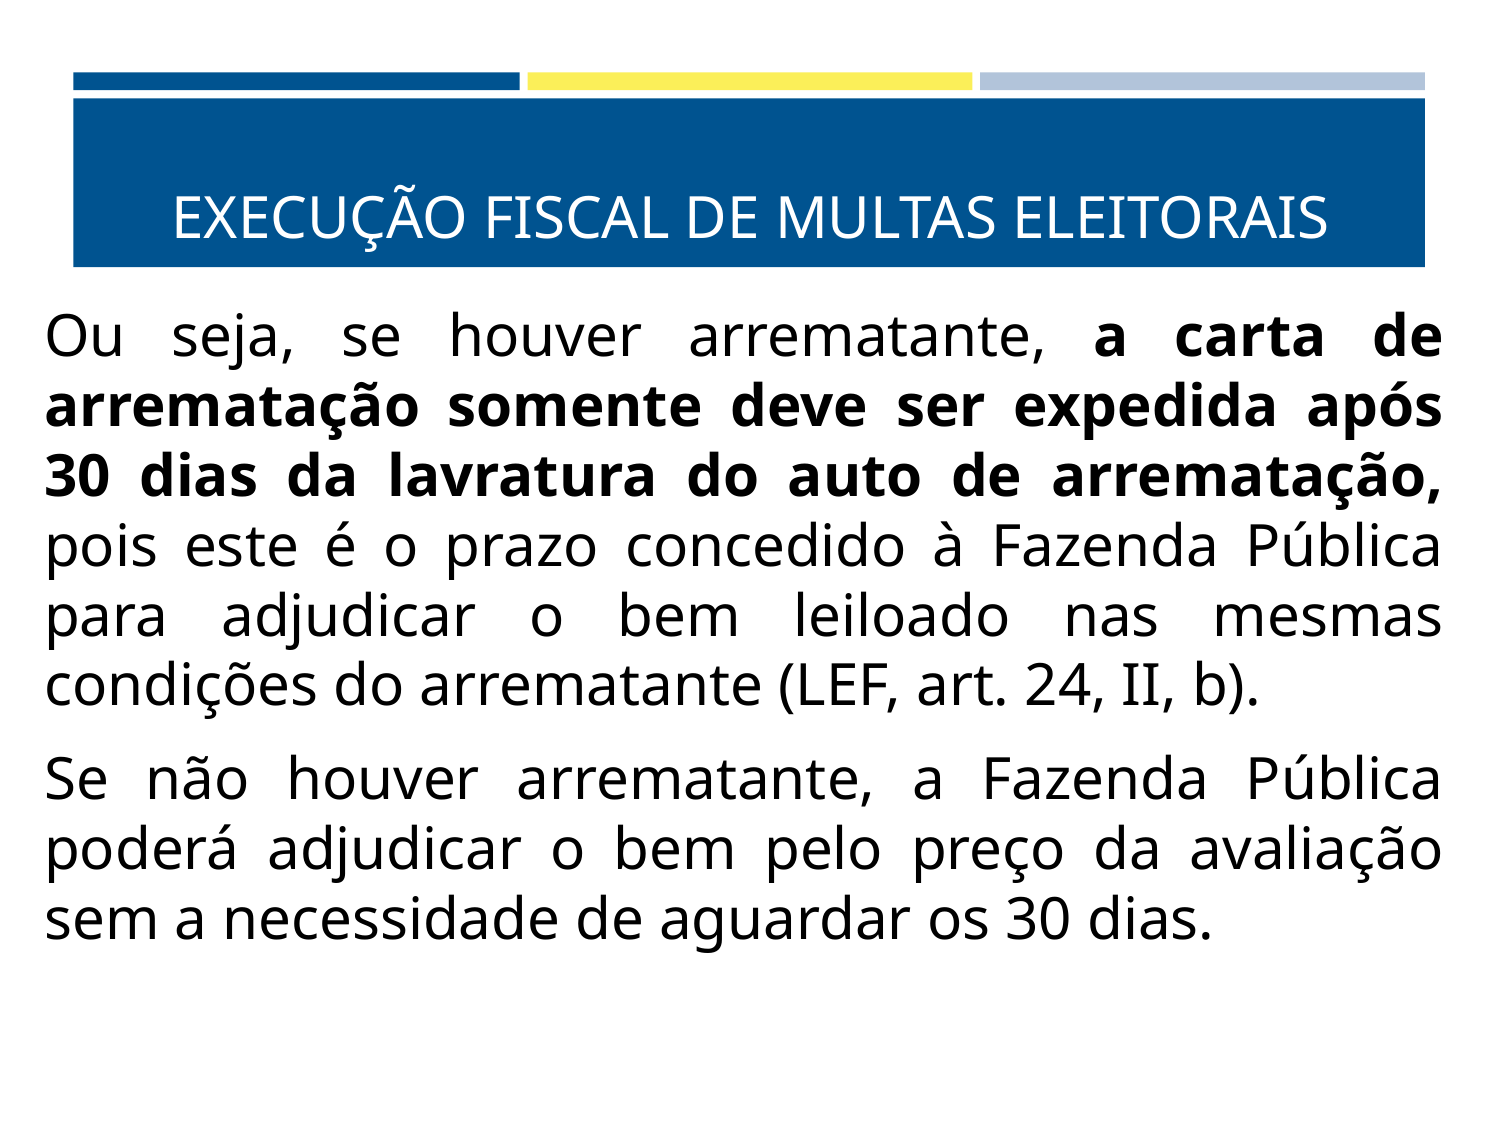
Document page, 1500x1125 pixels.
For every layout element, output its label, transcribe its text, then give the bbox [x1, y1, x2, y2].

list Ou seja, se houver arrematante, a carta de arrematação somente deve ser expedida após 30 dias da lavratura do auto de arrematação, pois este é o prazo concedido à Fazenda Pública para adjudicar o bem leiloado nas mesmas condições do arrematante (LEF, art. 24, II, b). Se não houver arrematante, a Fazenda Pública poderá adjudicar o bem pelo preço da avaliação sem a necessidade de aguardar os 30 dias. [29, 290, 1459, 1094]
title EXECUÇÃO FISCAL DE MULTAS ELEITORAIS [95, 112, 1406, 259]
